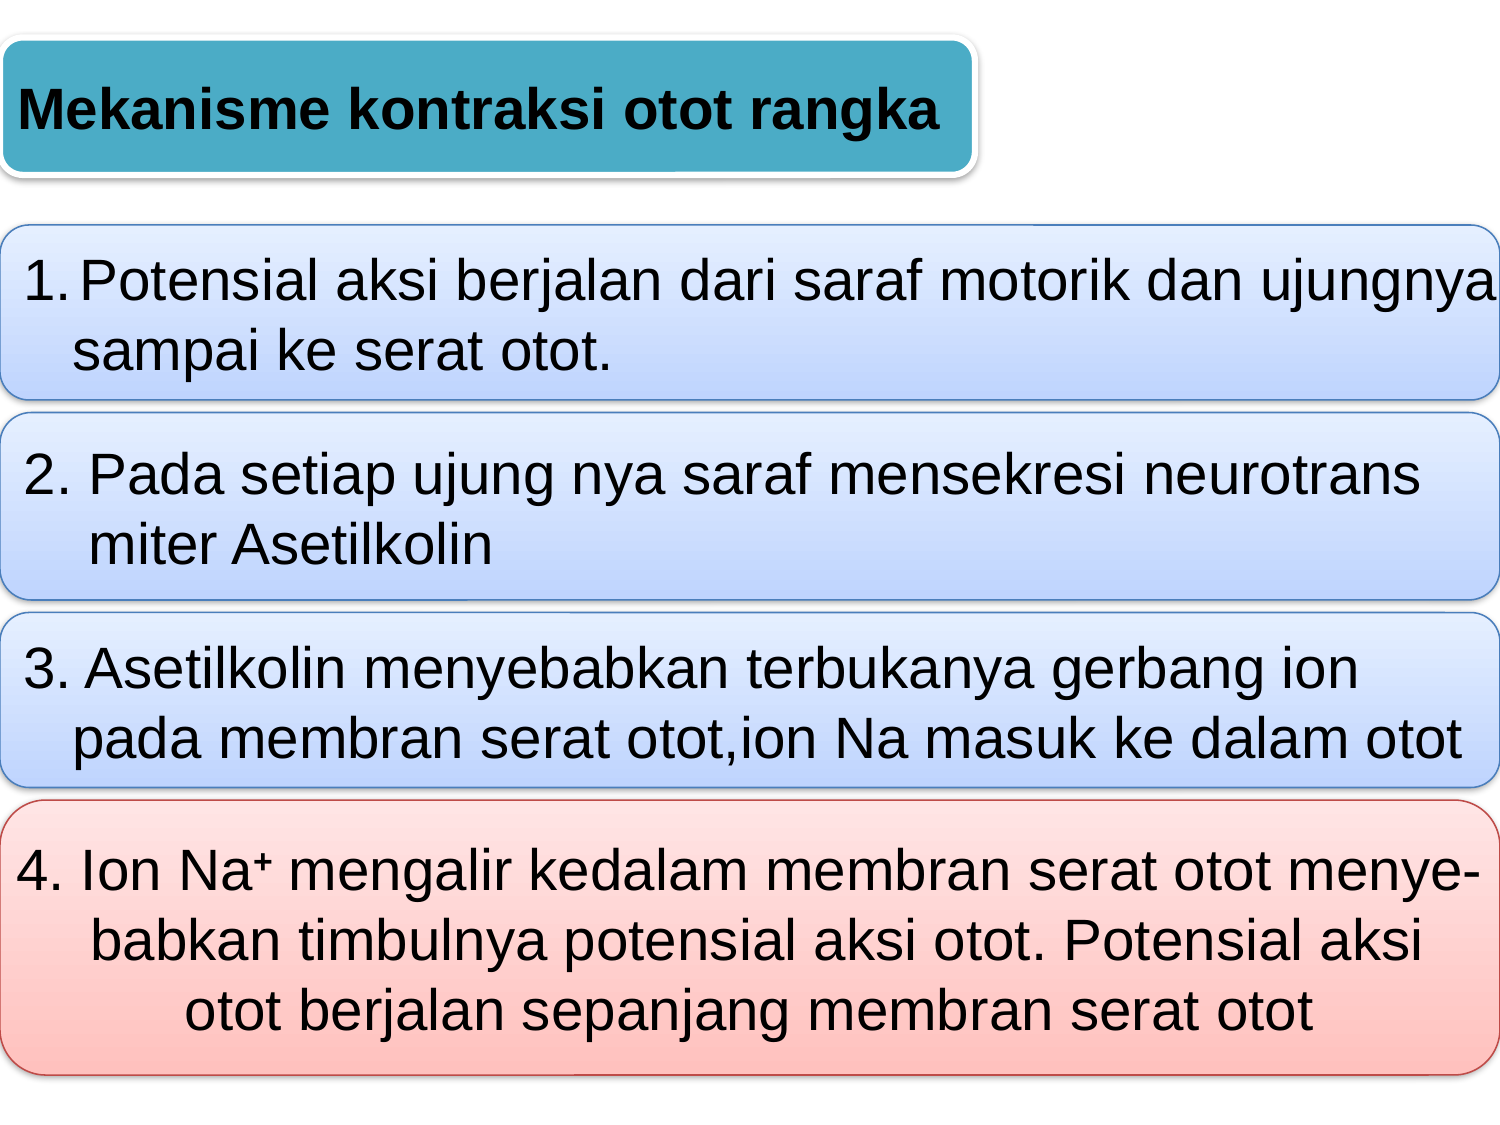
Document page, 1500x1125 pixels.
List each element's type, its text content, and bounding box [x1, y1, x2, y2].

text_box 3. Asetilkolin menyebabkan terbukanya gerbang ion pada membran serat otot,ion Na masuk ke dalam otot [0, 611, 1500, 789]
text_box 4. Ion Na+ mengalir kedalam membran serat otot menye- babkan timbulnya potensial aksi otot. Potensial aksi otot berjalan sepanjang membran serat otot [0, 799, 1500, 1076]
text_box 2. Pada setiap ujung nya saraf mensekresi neurotrans miter Asetilkolin [0, 411, 1500, 601]
text_box Mekanisme kontraksi otot rangka [0, 34, 979, 179]
text_box Potensial aksi berjalan dari saraf motorik dan ujungnya sampai ke serat otot. [0, 224, 1500, 401]
